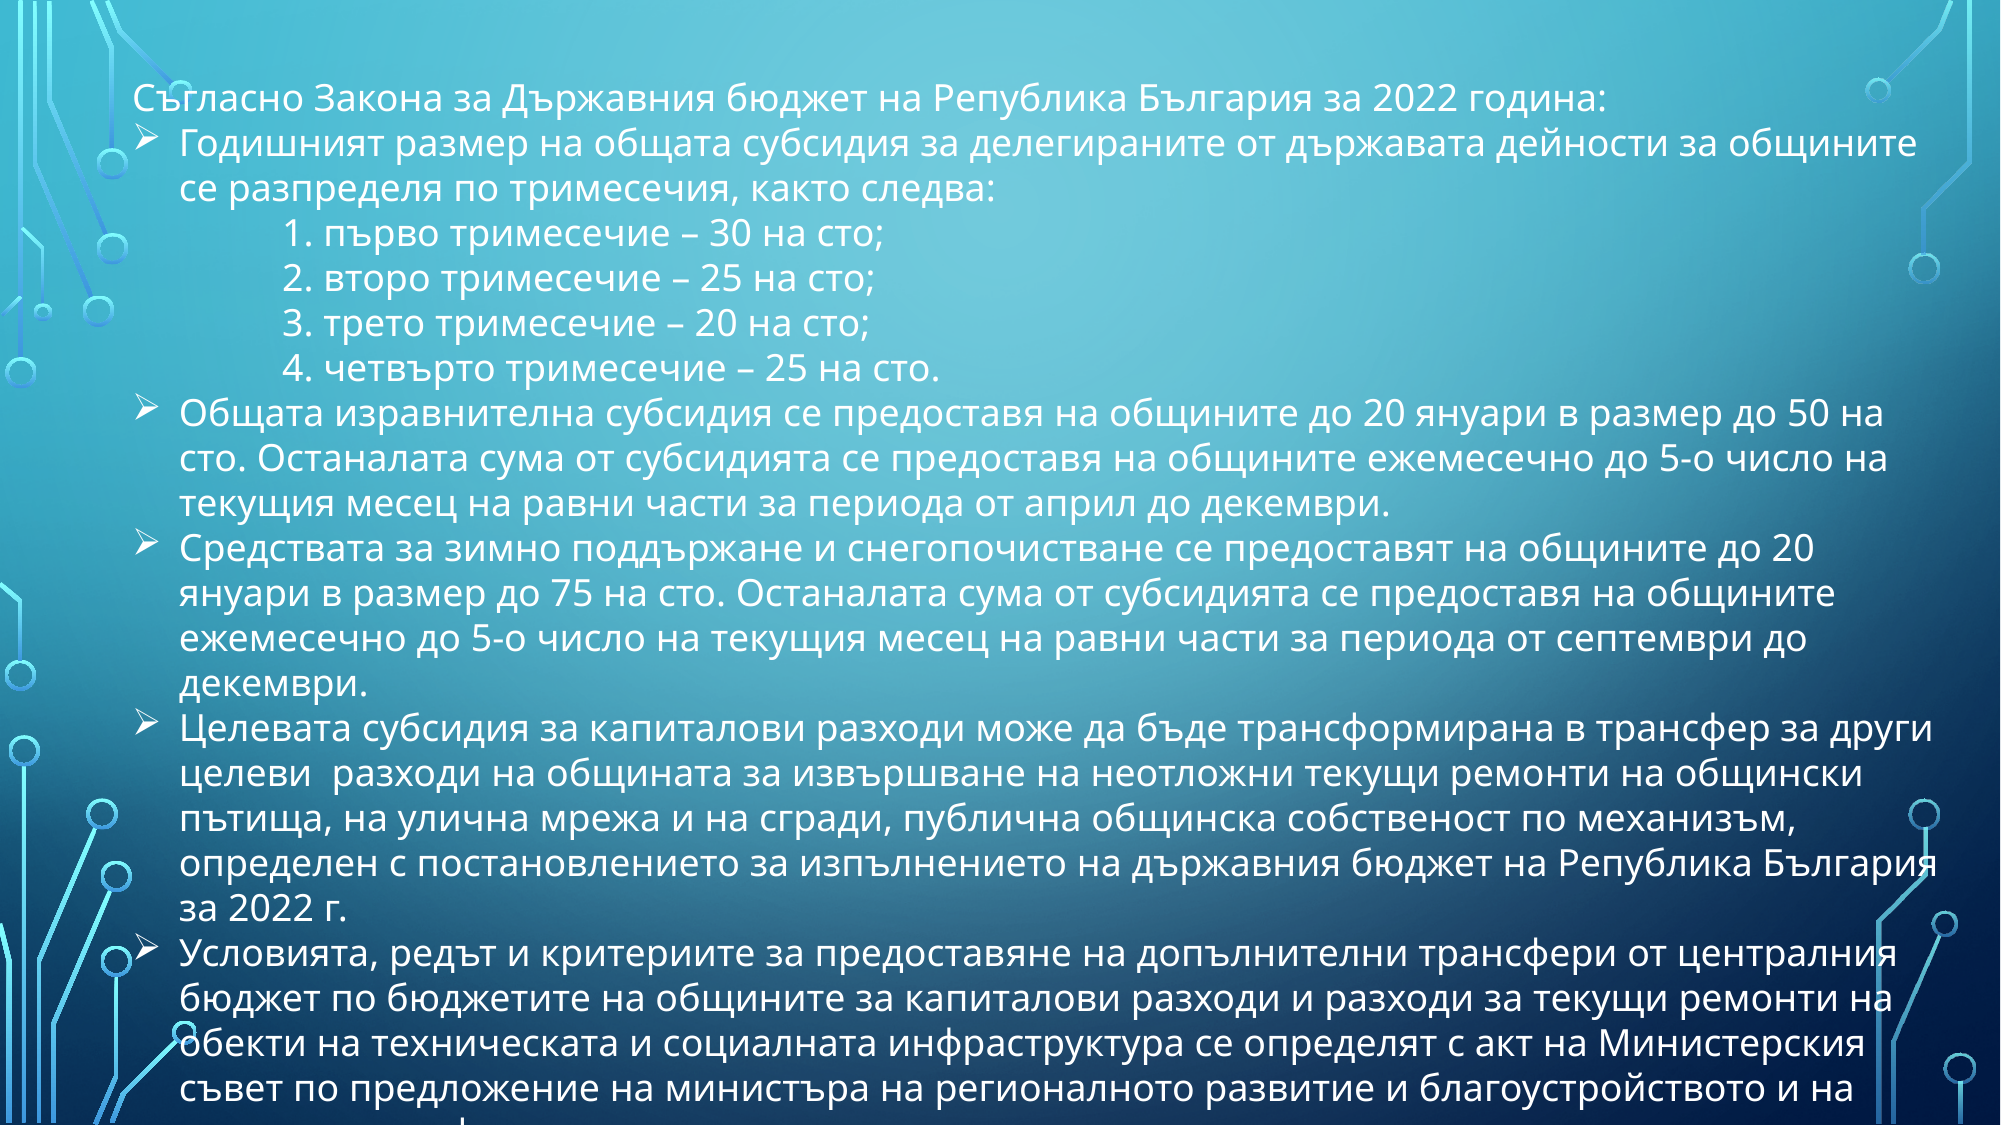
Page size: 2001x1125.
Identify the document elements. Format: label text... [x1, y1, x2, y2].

text_box Съгласно Закона за Държавния бюджет на Република България за 2022 година: Годишният размер на общата субсидия за делегираните от държавата дейности за общините се разпределя по тримесечия, както следва: 1. първо тримесечие – 30 на сто; 2. второ тримесечие – 25 на сто; 3. трето тримесечие – 20 на сто; 4. четвърто тримесечие – 25 на сто. Общата изравнителна субсидия се предоставя на общините до 20 януари в размер до 50 на сто. Останалата сума от субсидията се предоставя на общините ежемесечно до 5-о число на текущия месец на равни части за периода от април до декември. Средствата за зимно поддържане и снегопочистване се предоставят на общините до 20 януари в размер до 75 на сто. Останалата сума от субсидията се предоставя на общините ежемесечно до 5-о число на текущия месец на равни части за периода от септември до декември. Целевата субсидия за капиталови разходи може да бъде трансформирана в трансфер за други целеви разходи на общината за извършване на неотложни текущи ремонти на общински пътища, на улична мрежа и на сгради, публична общинска собственост по механизъм, определен с постановлението за изпълнението на държавния бюджет на Република България за 2022 г. Условията, редът и критериите за предоставяне на допълнителни трансфери от централния бюджет по бюджетите на общините за капиталови разходи и разходи за текущи ремонти на обекти на техническата и социалната инфраструктура се определят с акт на Министерския съвет по предложение на министъра на регионалното развитие и благоустройството и на министъра на финансите. [117, 66, 1963, 1125]
